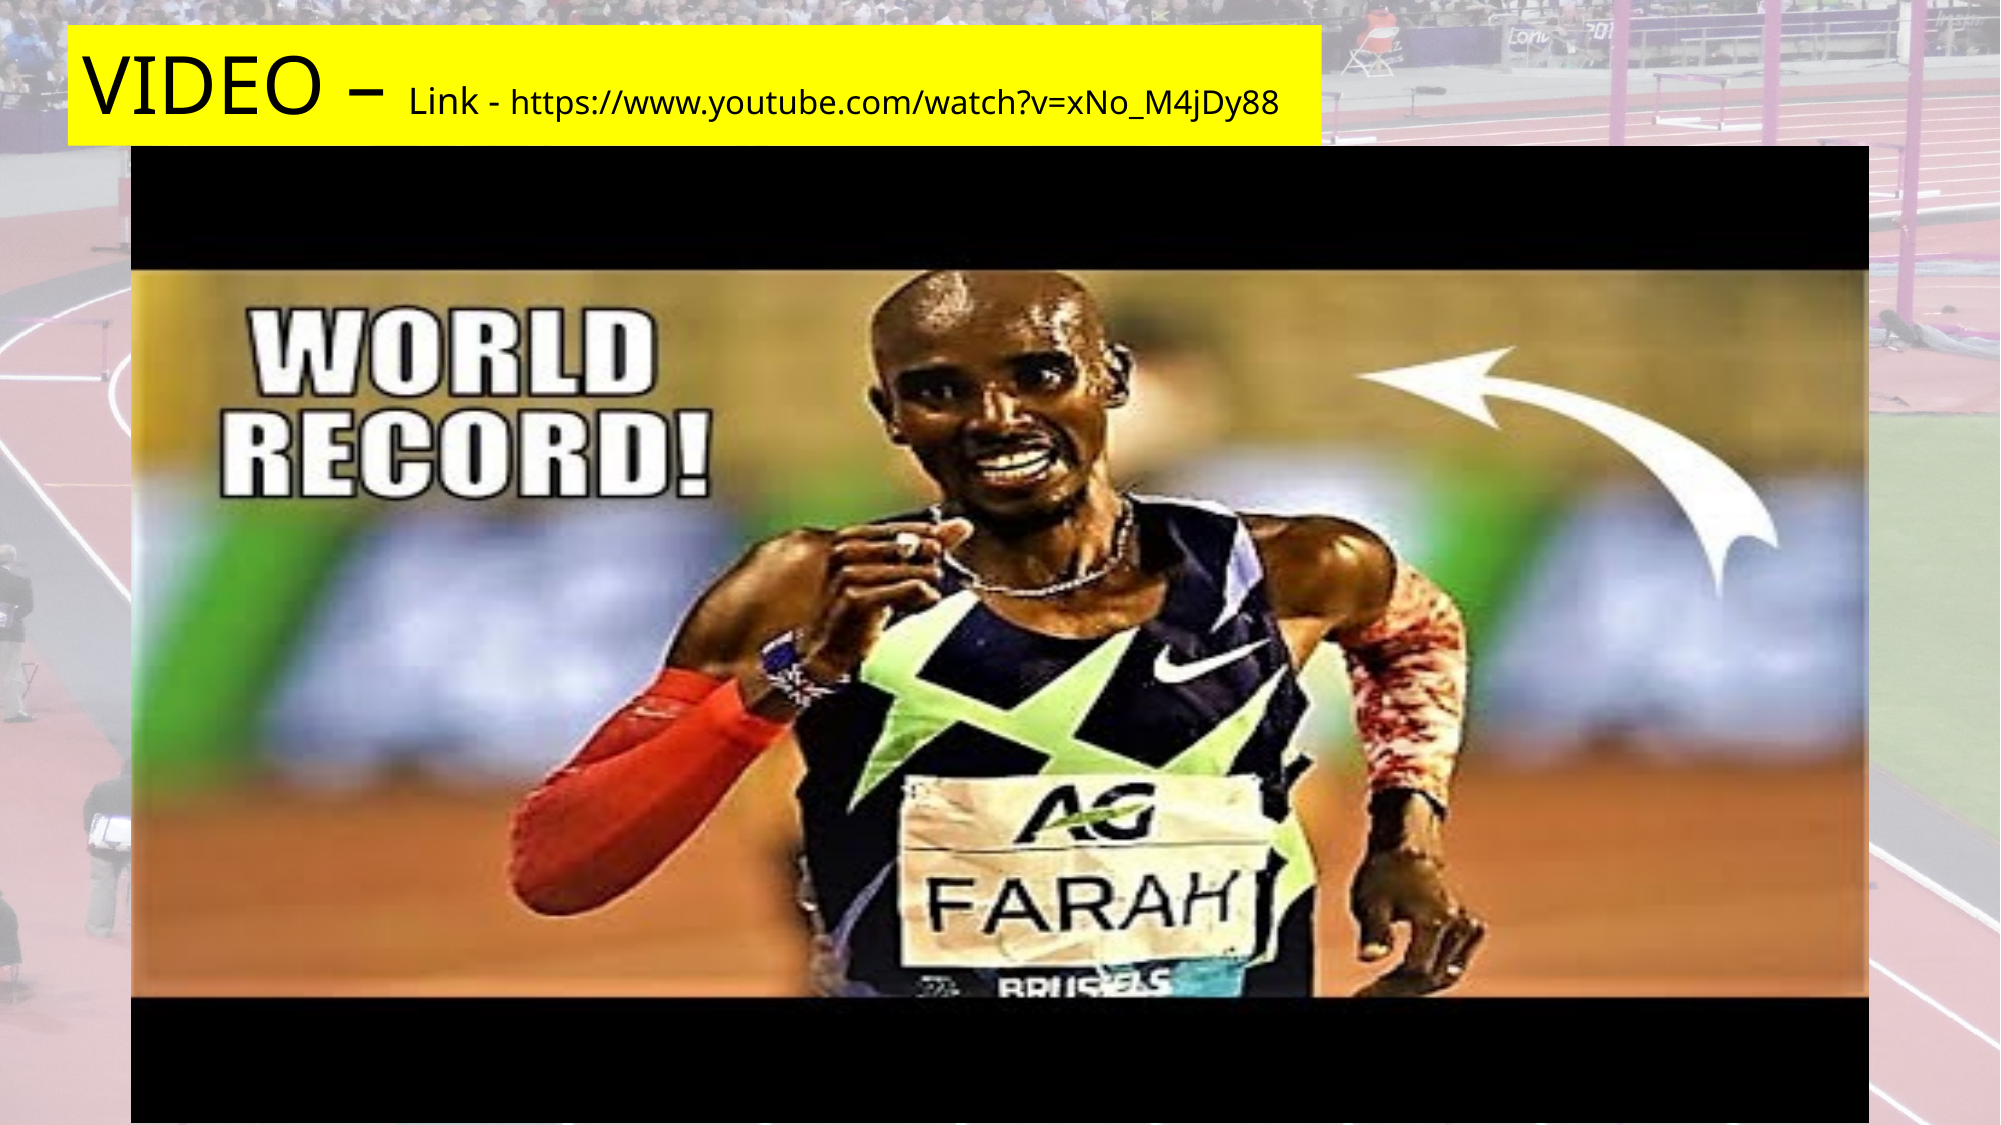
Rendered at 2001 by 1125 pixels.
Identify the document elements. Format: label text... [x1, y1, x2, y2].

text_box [130, 145, 1870, 1124]
title VIDEO – Link - https://www.youtube.com/watch?v=xNo_M4jDy88 [67, 25, 1322, 146]
